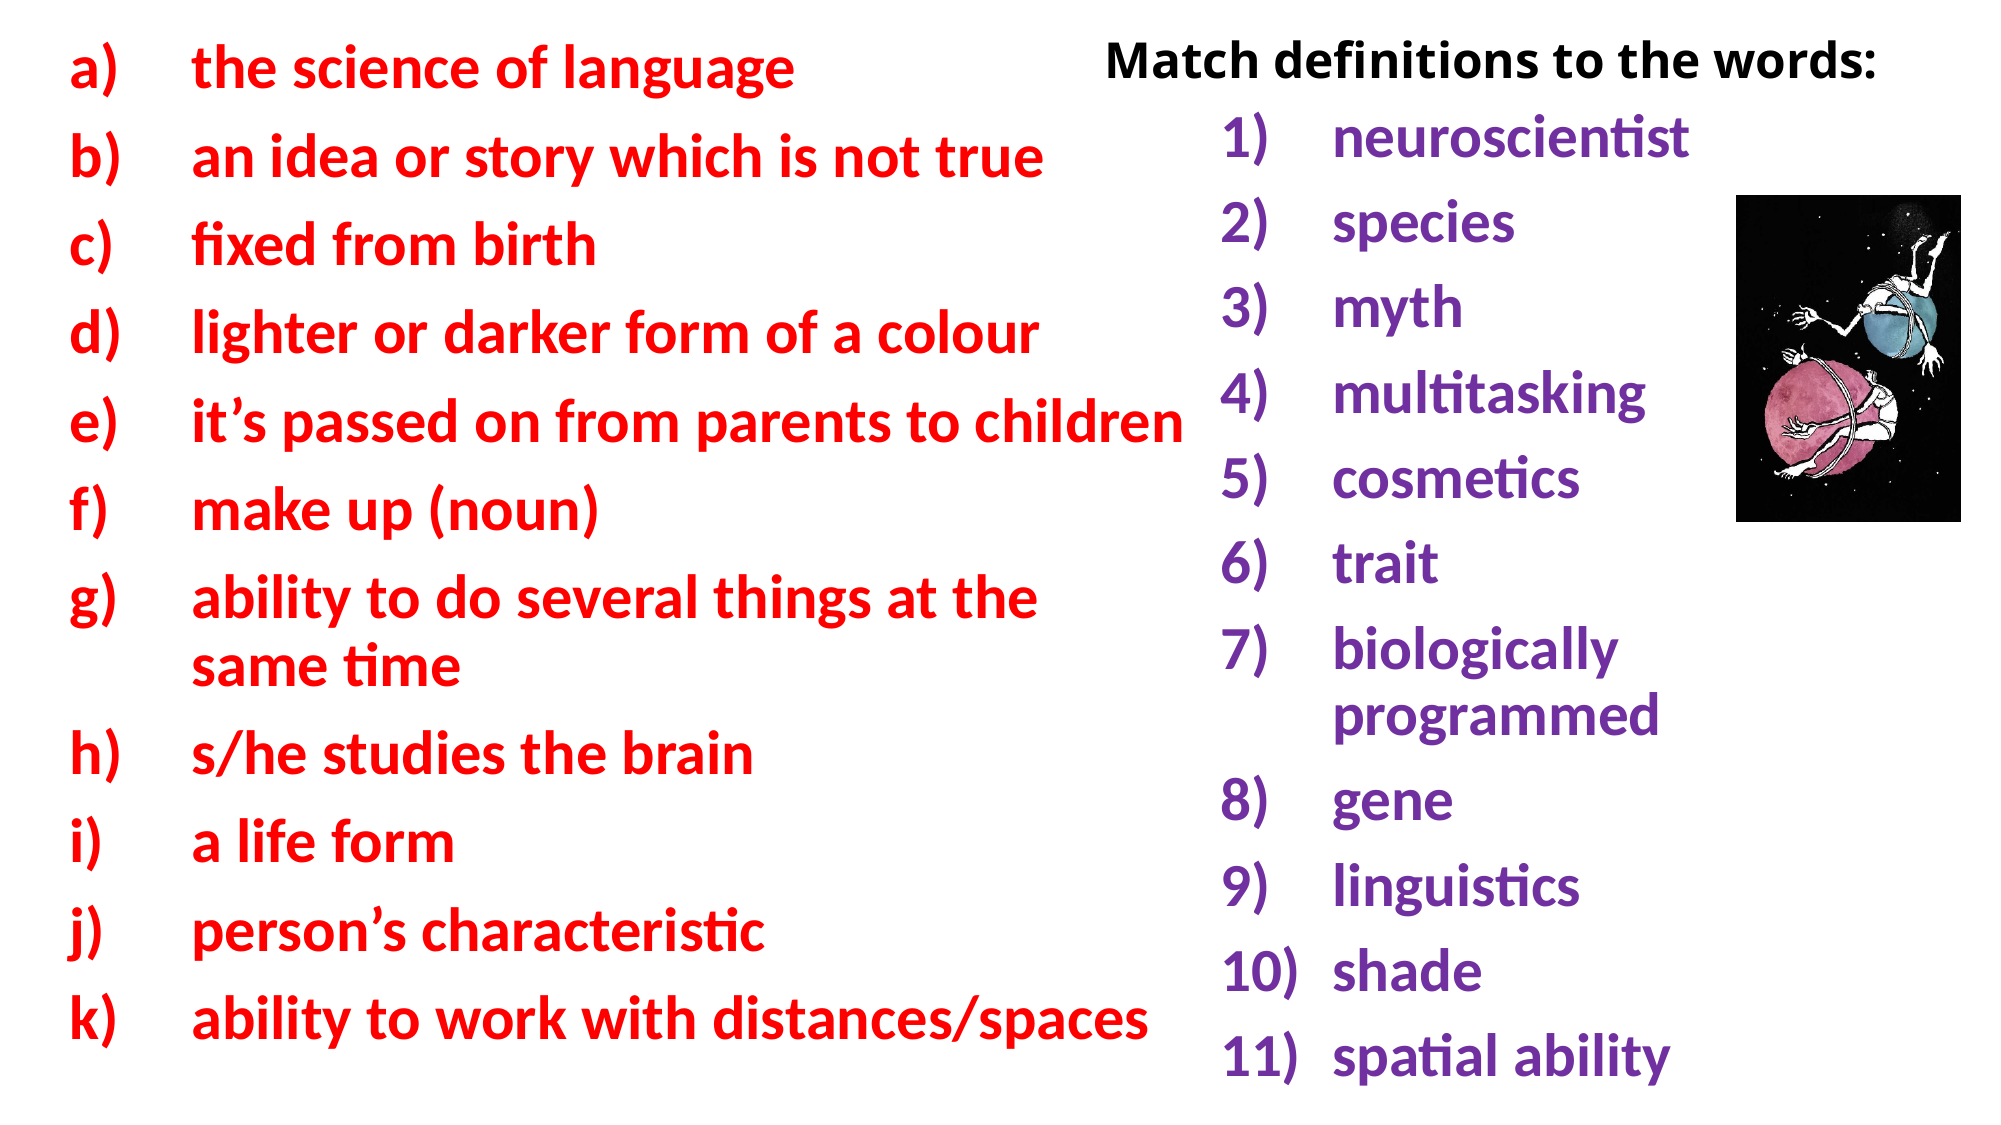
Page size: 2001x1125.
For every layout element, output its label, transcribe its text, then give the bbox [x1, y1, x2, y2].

picture [1735, 195, 1961, 522]
title Match definitions to the words: [1205, 27, 1961, 96]
list neuroscientist species myth multitasking cosmetics trait biologically programmed gene linguistics shade spatial ability [1204, 96, 1961, 1099]
list the science of language an idea or story which is not true fixed from birth lighter or darker form of a colour it’s passed on from parents to children make up (noun) ability to do several things at the same time s/he studies the brain a life form person’s characteristic ability to work with distances/spaces [54, 27, 1205, 1080]
